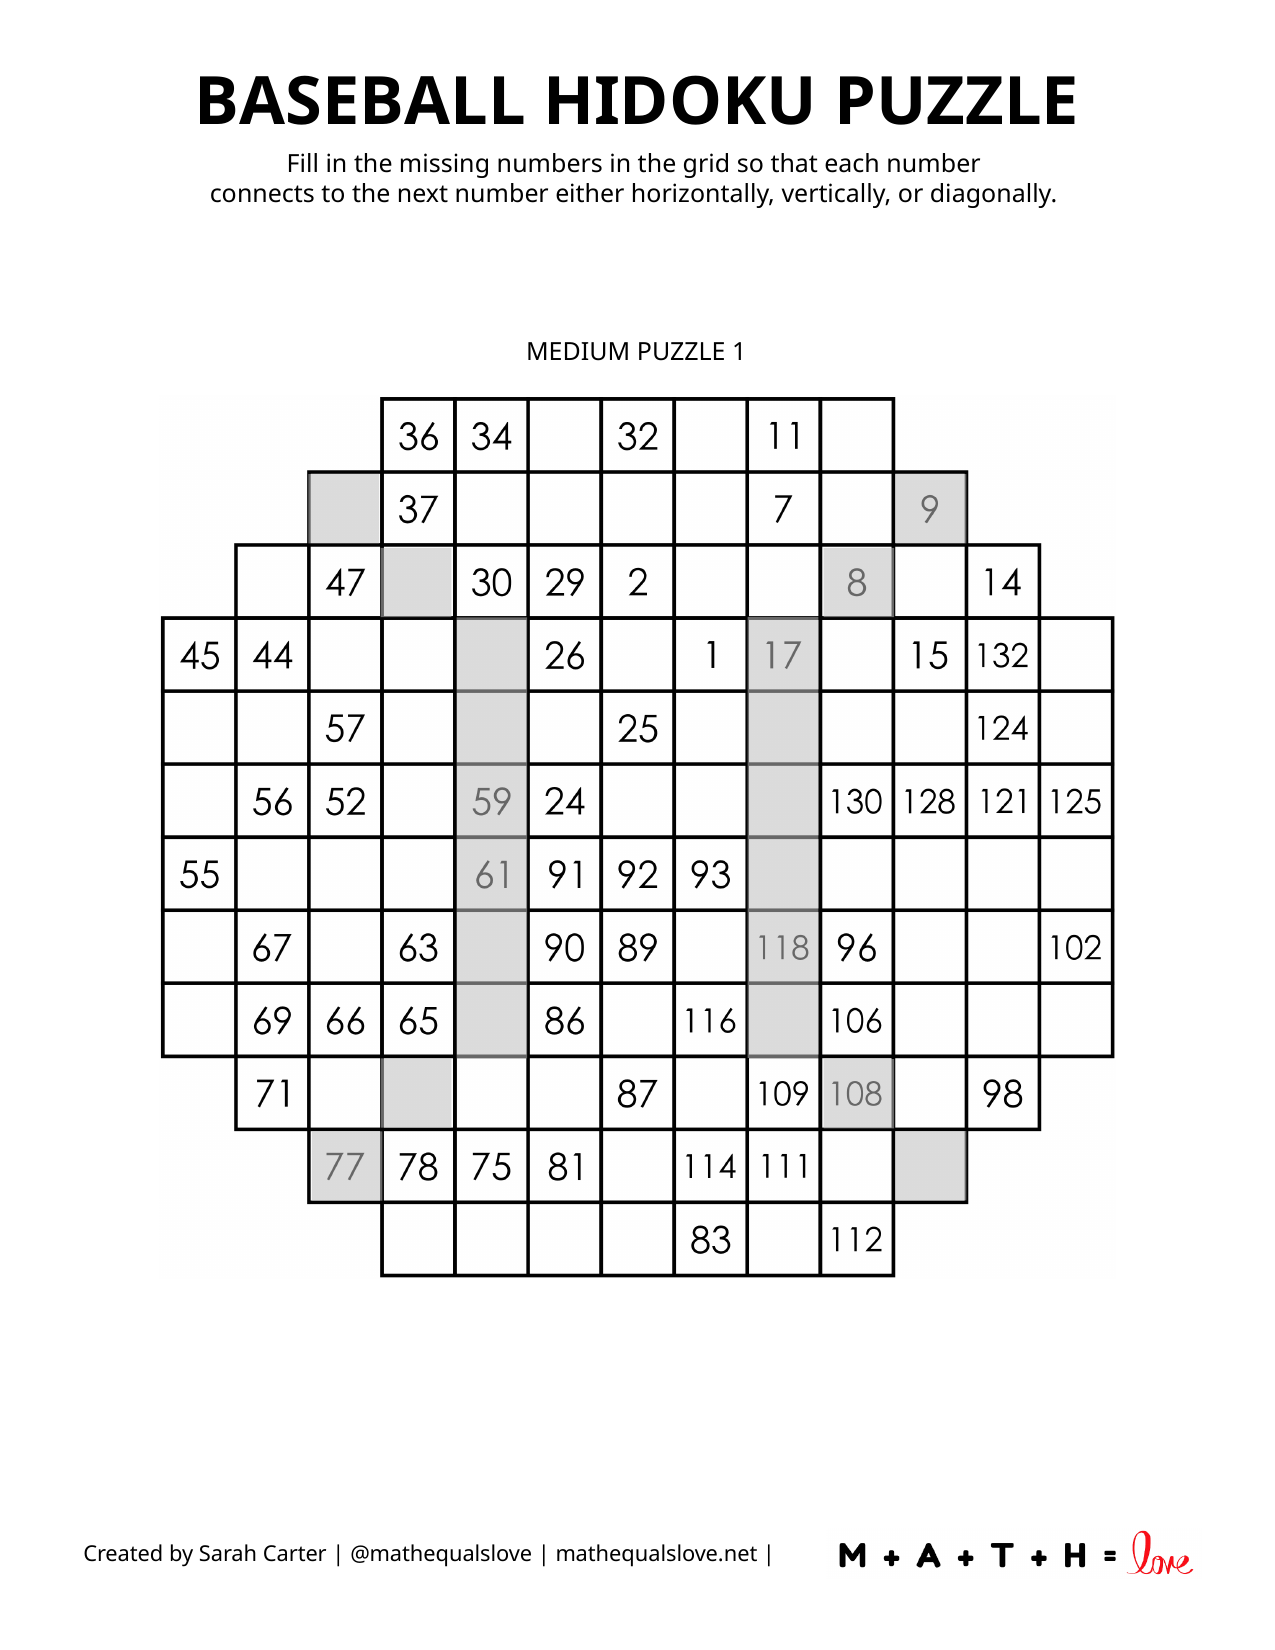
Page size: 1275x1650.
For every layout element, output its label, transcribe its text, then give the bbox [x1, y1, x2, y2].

text_box Fill in the missing numbers in the grid so that each number connects to the next number either horizontally, vertically, or diagonally. [0, 140, 1275, 216]
picture [158, 395, 1117, 1280]
text_box MEDIUM PUZZLE 1 [158, 335, 1115, 387]
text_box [307, 473, 967, 1202]
text_box BASEBALL HIDOKU PUZZLE [65, 50, 1210, 140]
text_box Created by Sarah Carter | @mathequalslove | mathequalslove.net | [68, 1532, 826, 1574]
picture [826, 1528, 1203, 1579]
